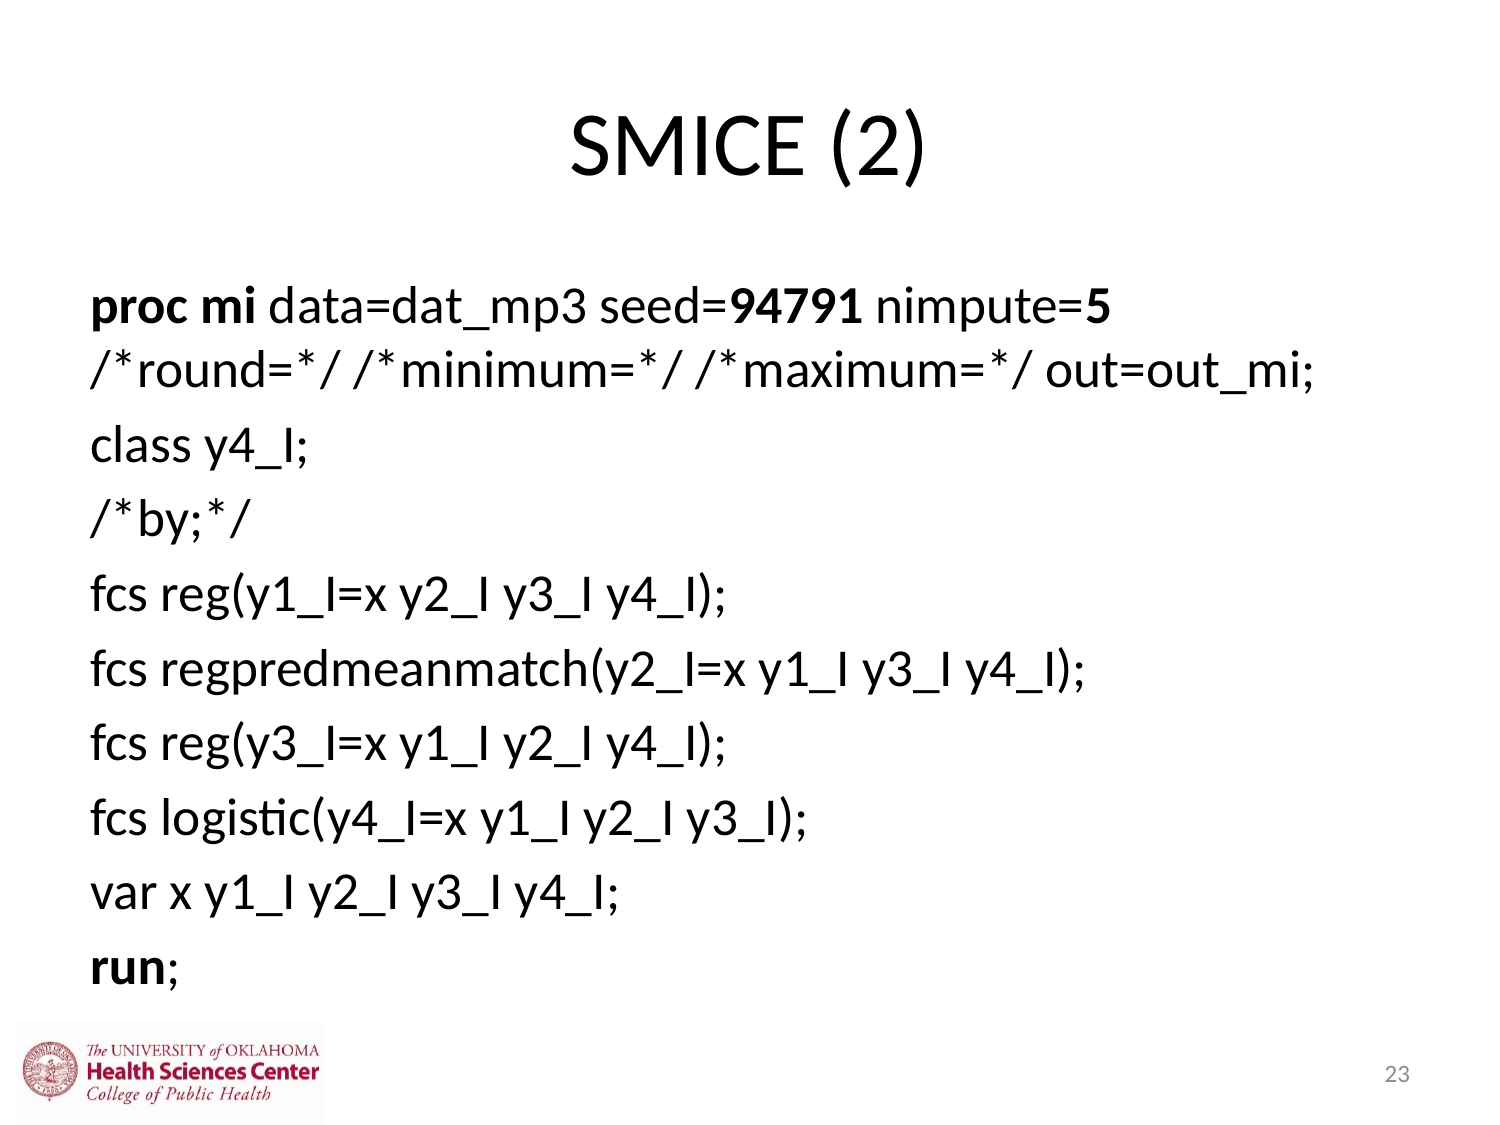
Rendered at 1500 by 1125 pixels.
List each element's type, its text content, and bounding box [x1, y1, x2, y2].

slide_number 23 [1074, 1042, 1425, 1103]
list proc mi data=dat_mp3 seed=94791 nimpute=5 /*round=*/ /*minimum=*/ /*maximum=*/ out=out_mi; class y4_I; /*by;*/ fcs reg(y1_I=x y2_I y3_I y4_I); fcs regpredmeanmatch(y2_I=x y1_I y3_I y4_I); fcs reg(y3_I=x y1_I y2_I y4_I); fcs logistic(y4_I=x y1_I y2_I y3_I); var x y1_I y2_I y3_I y4_I; run; [75, 262, 1425, 1005]
title SMICE (2) [75, 45, 1425, 233]
picture [15, 1022, 325, 1125]
